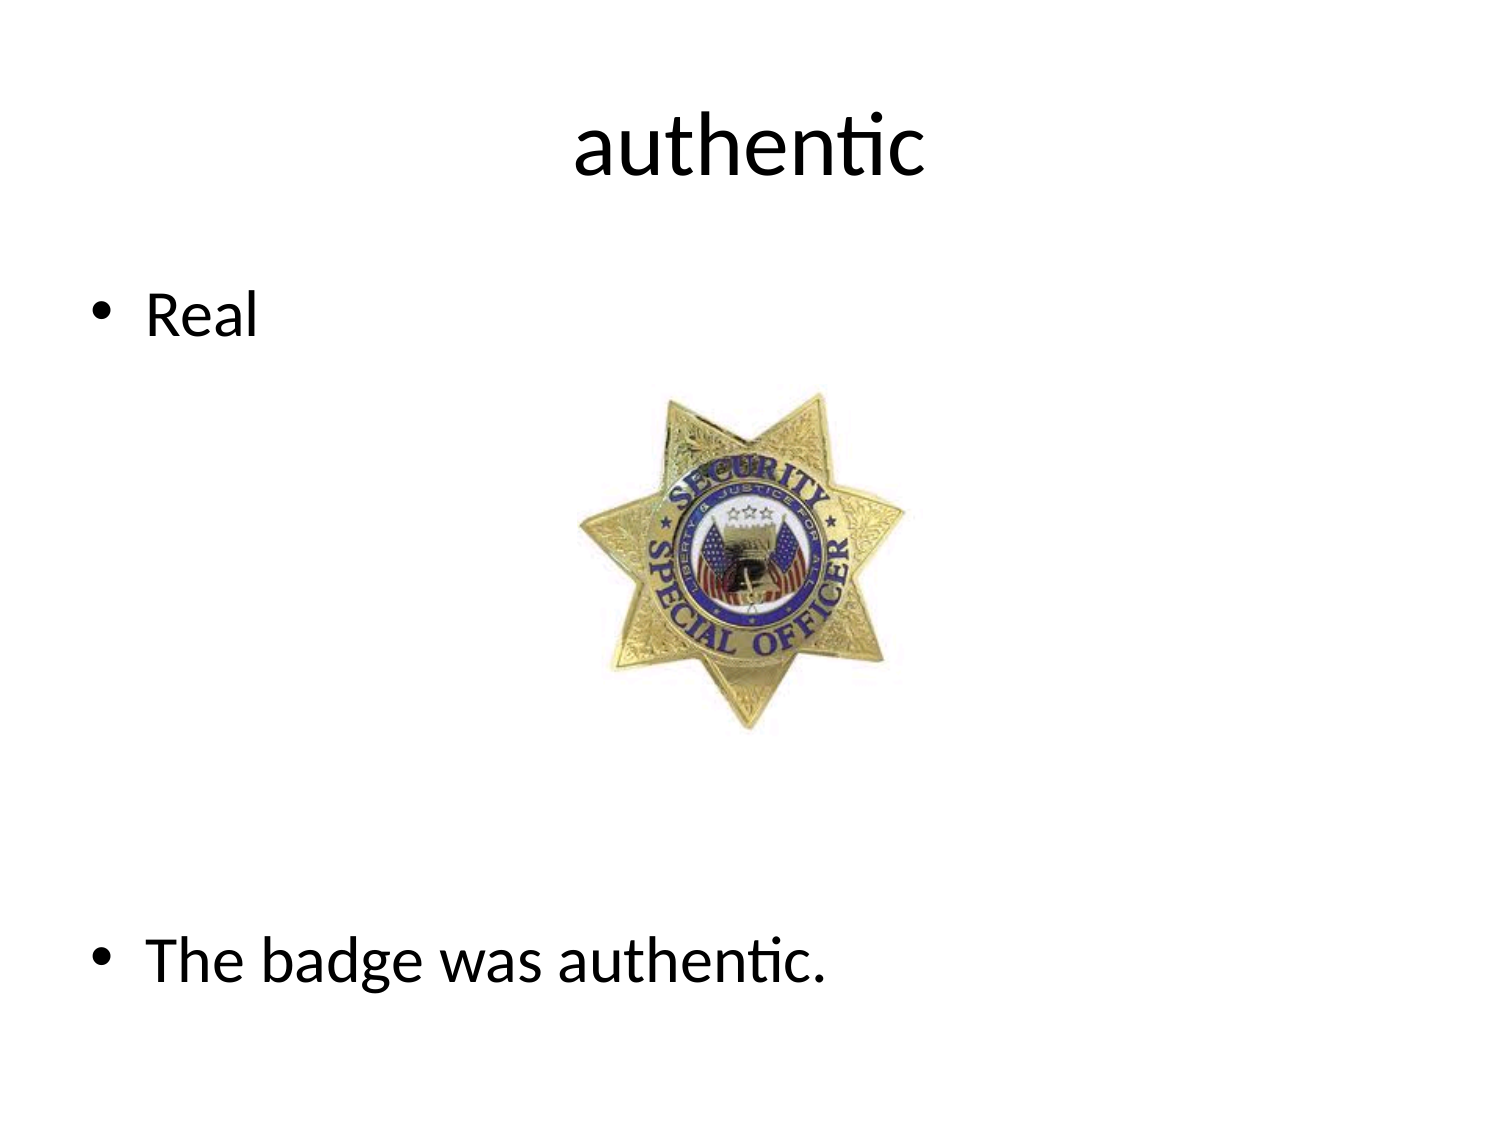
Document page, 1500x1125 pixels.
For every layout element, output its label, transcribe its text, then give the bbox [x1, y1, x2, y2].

list Real The badge was authentic. [75, 262, 1425, 1005]
title authentic [75, 45, 1425, 233]
picture [577, 384, 923, 741]
